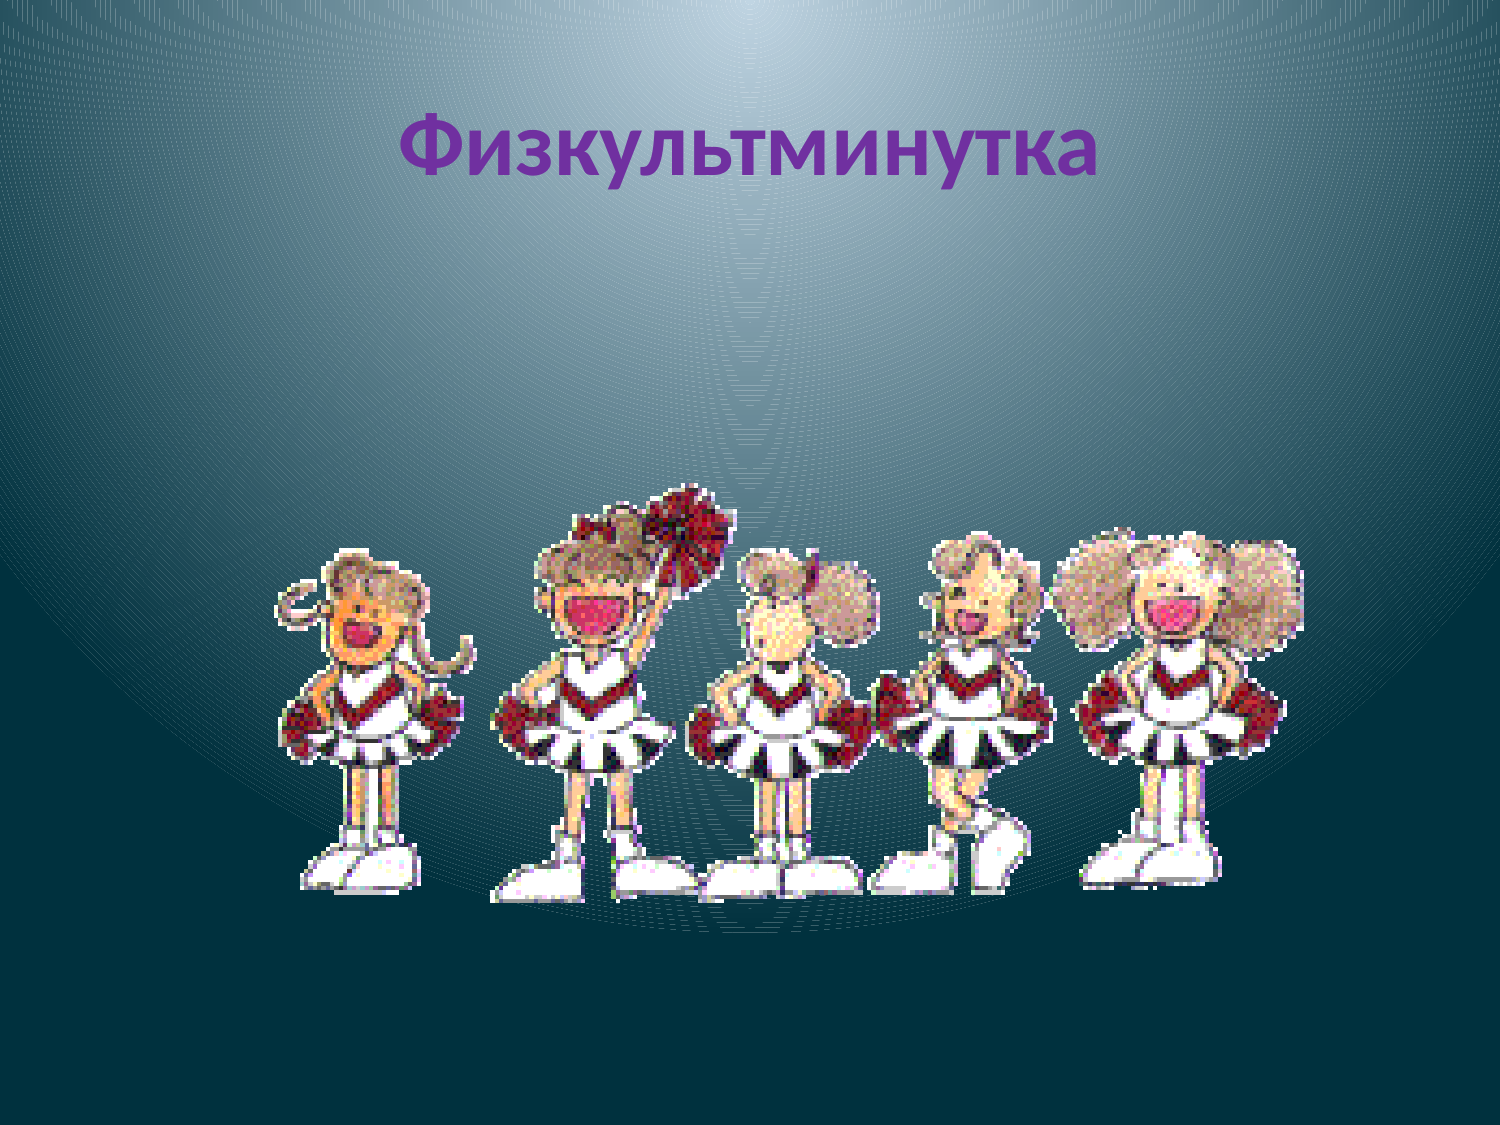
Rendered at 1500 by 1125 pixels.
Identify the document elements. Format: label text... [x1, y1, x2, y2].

title Физкультминутка [75, 45, 1425, 233]
picture [178, 263, 1348, 908]
